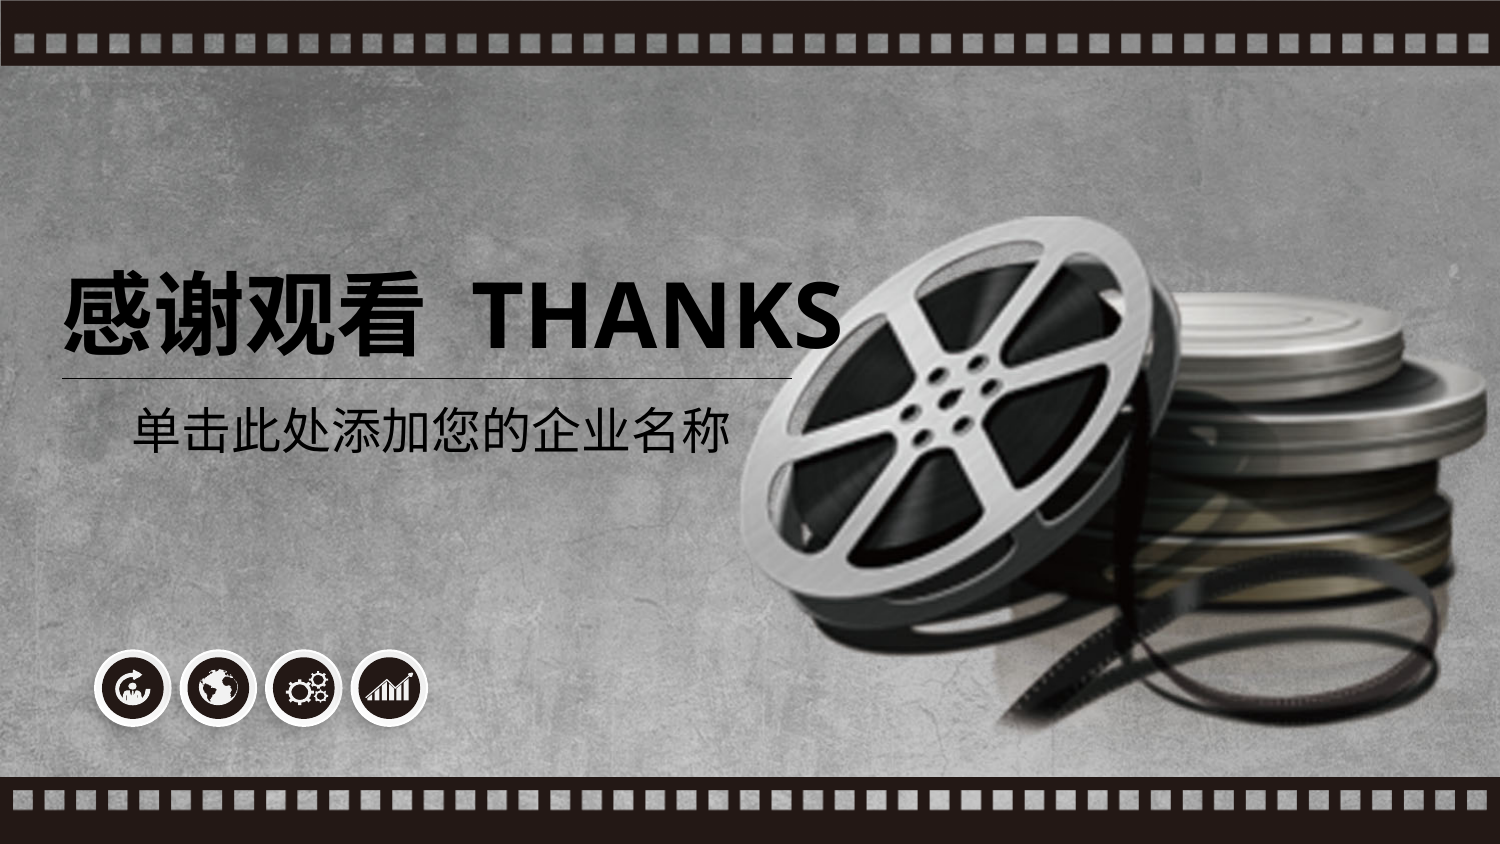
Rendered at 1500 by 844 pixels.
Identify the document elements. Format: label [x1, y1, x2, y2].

text_box [351, 650, 428, 726]
text_box [180, 650, 257, 726]
picture [0, 0, 1500, 844]
text_box [95, 650, 171, 726]
text_box [266, 650, 342, 726]
